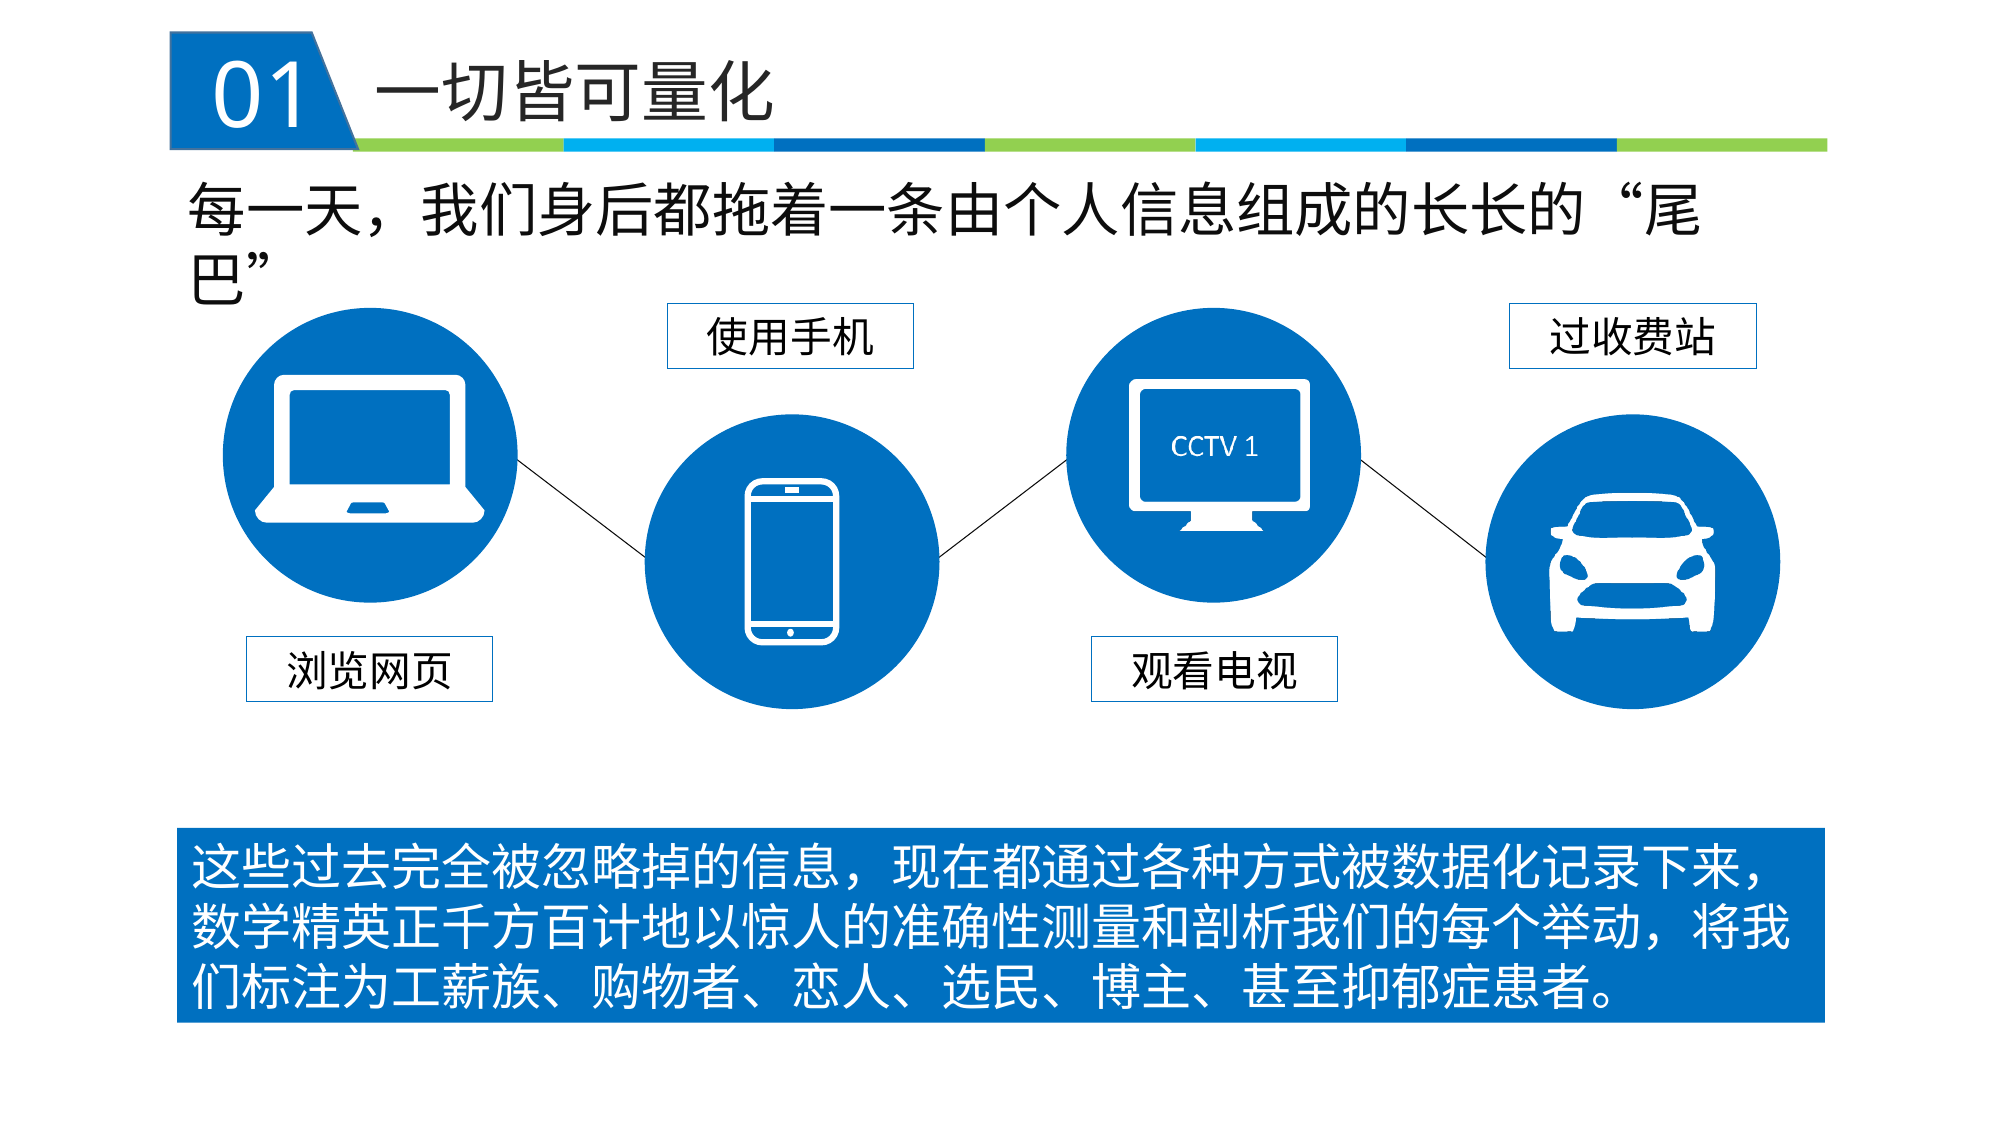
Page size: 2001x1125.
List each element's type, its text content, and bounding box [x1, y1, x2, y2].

text_box [228, 321, 513, 598]
text_box [649, 419, 935, 704]
text_box 观看电视 [1091, 636, 1338, 702]
text_box 过收费站 [1509, 303, 1757, 369]
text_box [933, 455, 1073, 562]
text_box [352, 138, 1828, 152]
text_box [747, 481, 837, 643]
text_box 一切皆可量化 [360, 42, 791, 138]
text_box 浏览网页 [246, 636, 493, 702]
picture [1129, 379, 1310, 531]
text_box [1535, 419, 1731, 458]
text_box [511, 455, 651, 562]
text_box [1490, 464, 1529, 659]
text_box [1737, 464, 1776, 659]
picture [1529, 458, 1737, 666]
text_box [1354, 455, 1492, 562]
text_box [1071, 321, 1356, 598]
text_box 使用手机 [667, 303, 914, 369]
text_box 这些过去完全被忽略掉的信息，现在都通过各种方式被数据化记录下来，数学精英正千方百计地以惊人的准确性测量和剖析我们的每个举动，将我们标注为工薪族、购物者、恋人、选民、博主、甚至抑郁症患者。 [177, 827, 1825, 1023]
text_box 01 [169, 31, 355, 151]
text_box 每一天，我们身后都拖着一条由个人信息组成的长长的“尾巴” [173, 165, 1827, 321]
text_box [1536, 666, 1730, 704]
text_box [254, 374, 485, 523]
